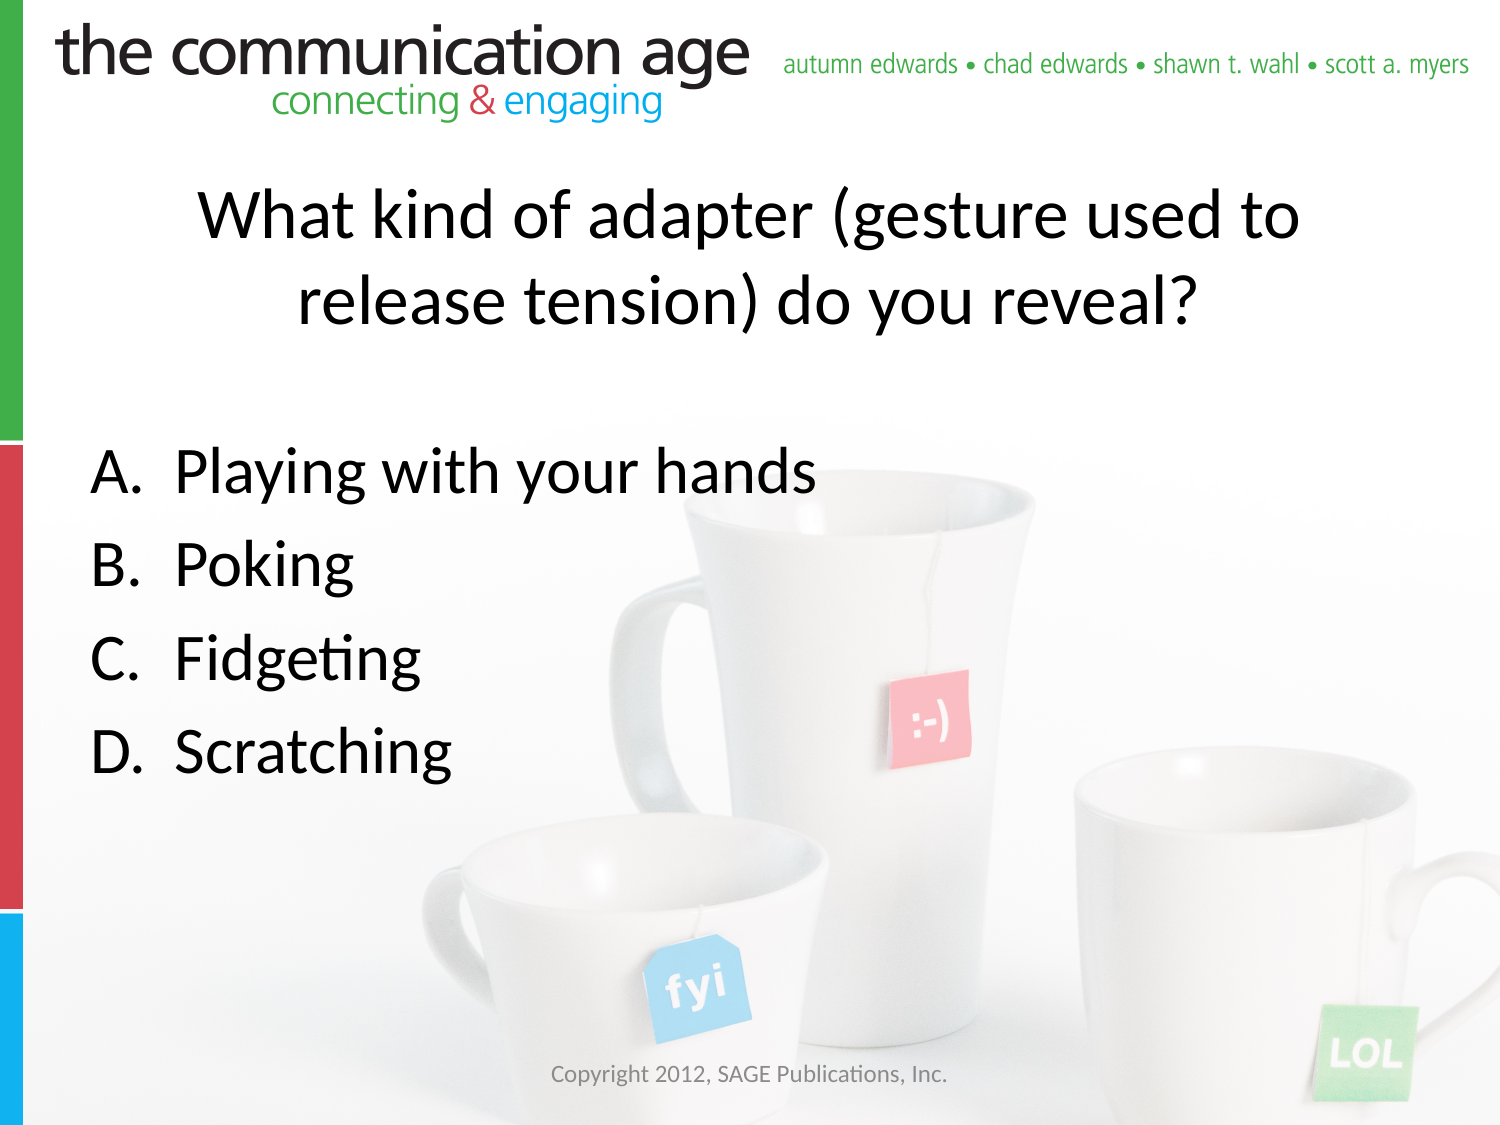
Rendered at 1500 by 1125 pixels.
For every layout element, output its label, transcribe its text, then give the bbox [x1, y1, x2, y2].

list Playing with your hands Poking Fidgeting Scratching [75, 419, 1425, 1005]
title What kind of adapter (gesture used to release tension) do you reveal? [75, 159, 1425, 347]
footer Copyright 2012, SAGE Publications, Inc. [512, 1042, 988, 1103]
picture [0, 0, 1500, 1125]
